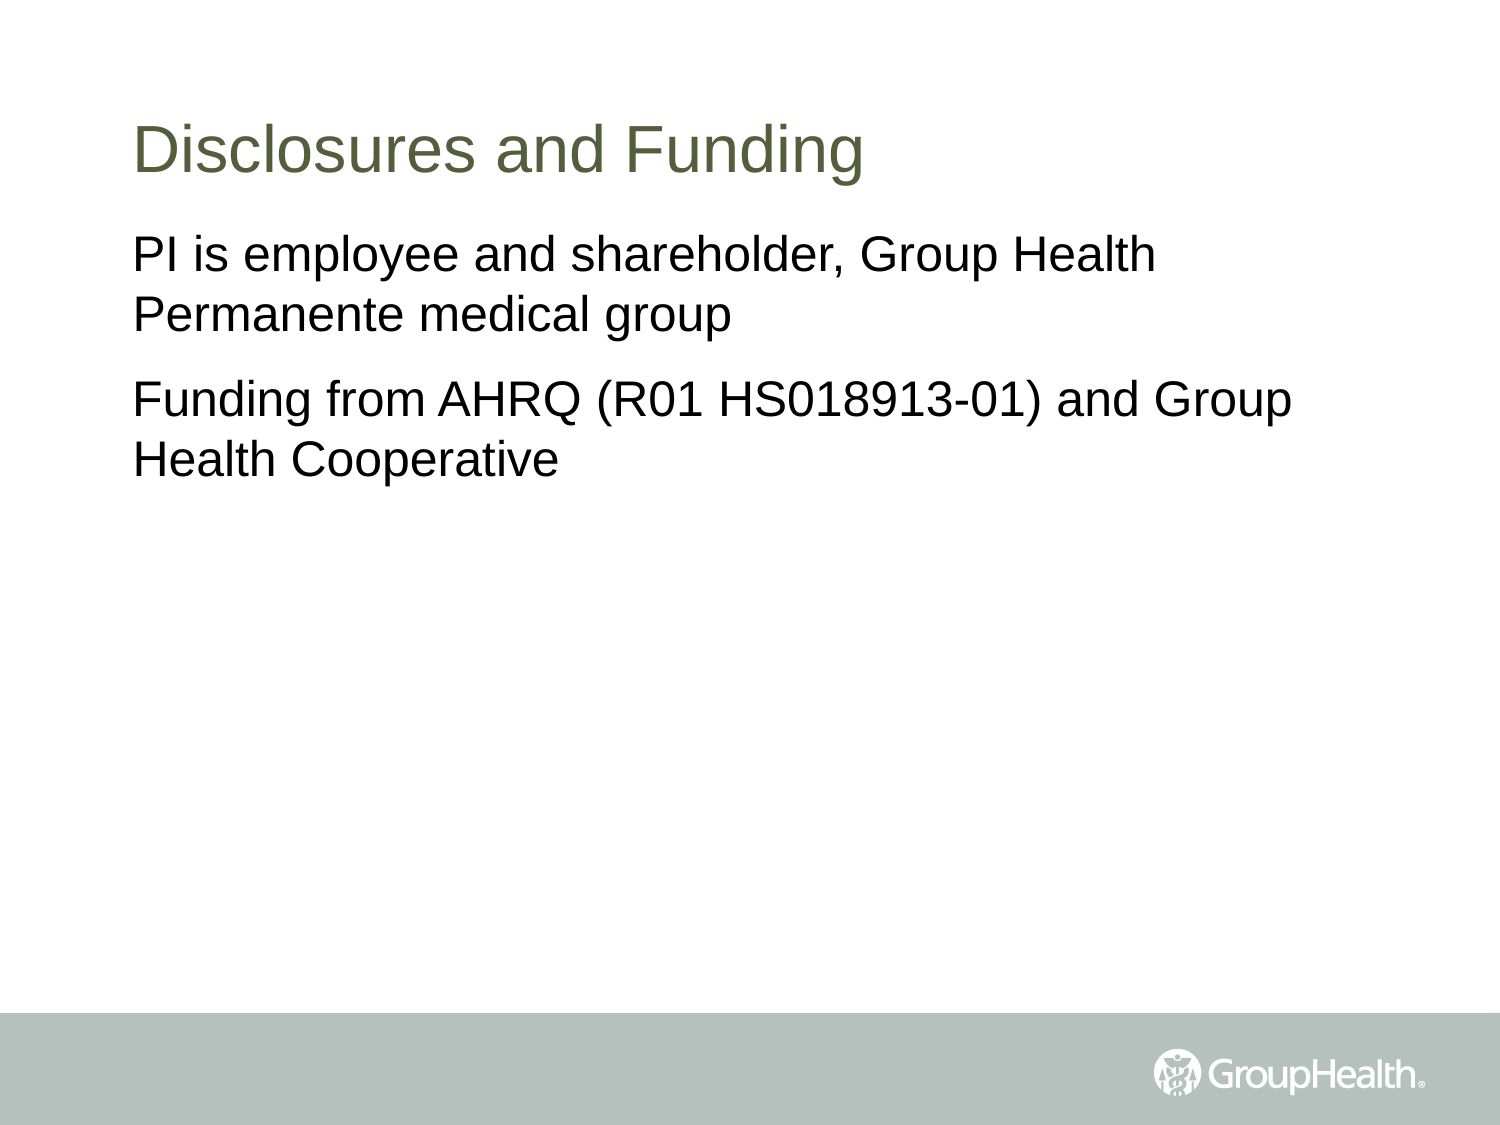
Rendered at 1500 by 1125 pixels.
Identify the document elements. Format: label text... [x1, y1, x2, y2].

title Disclosures and Funding [132, 83, 1397, 187]
picture [0, 0, 1500, 1125]
list PI is employee and shareholder, Group Health Permanente medical group Funding from AHRQ (R01 HS018913-01) and Group Health Cooperative [131, 221, 1409, 955]
